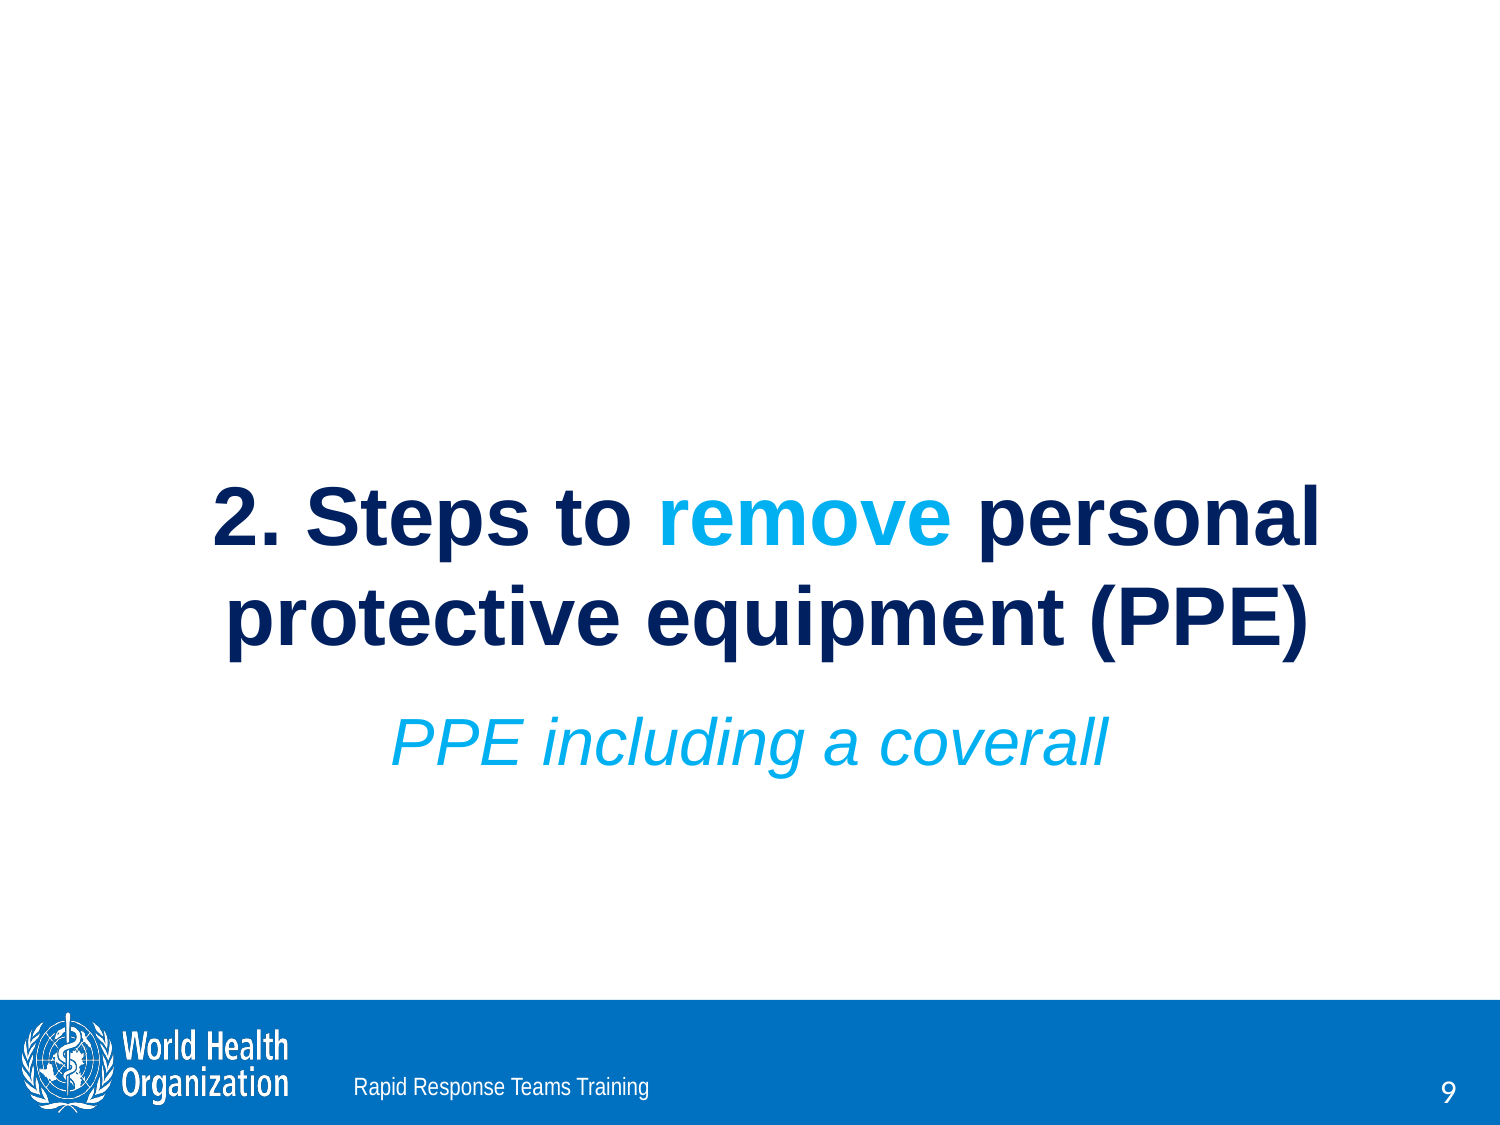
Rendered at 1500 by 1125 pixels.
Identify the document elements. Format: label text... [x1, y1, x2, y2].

picture [21, 1012, 288, 1113]
title 2. Steps to remove personal protective equipment (PPE) [93, 468, 1444, 657]
text_box PPE including a coverall [375, 690, 1125, 786]
